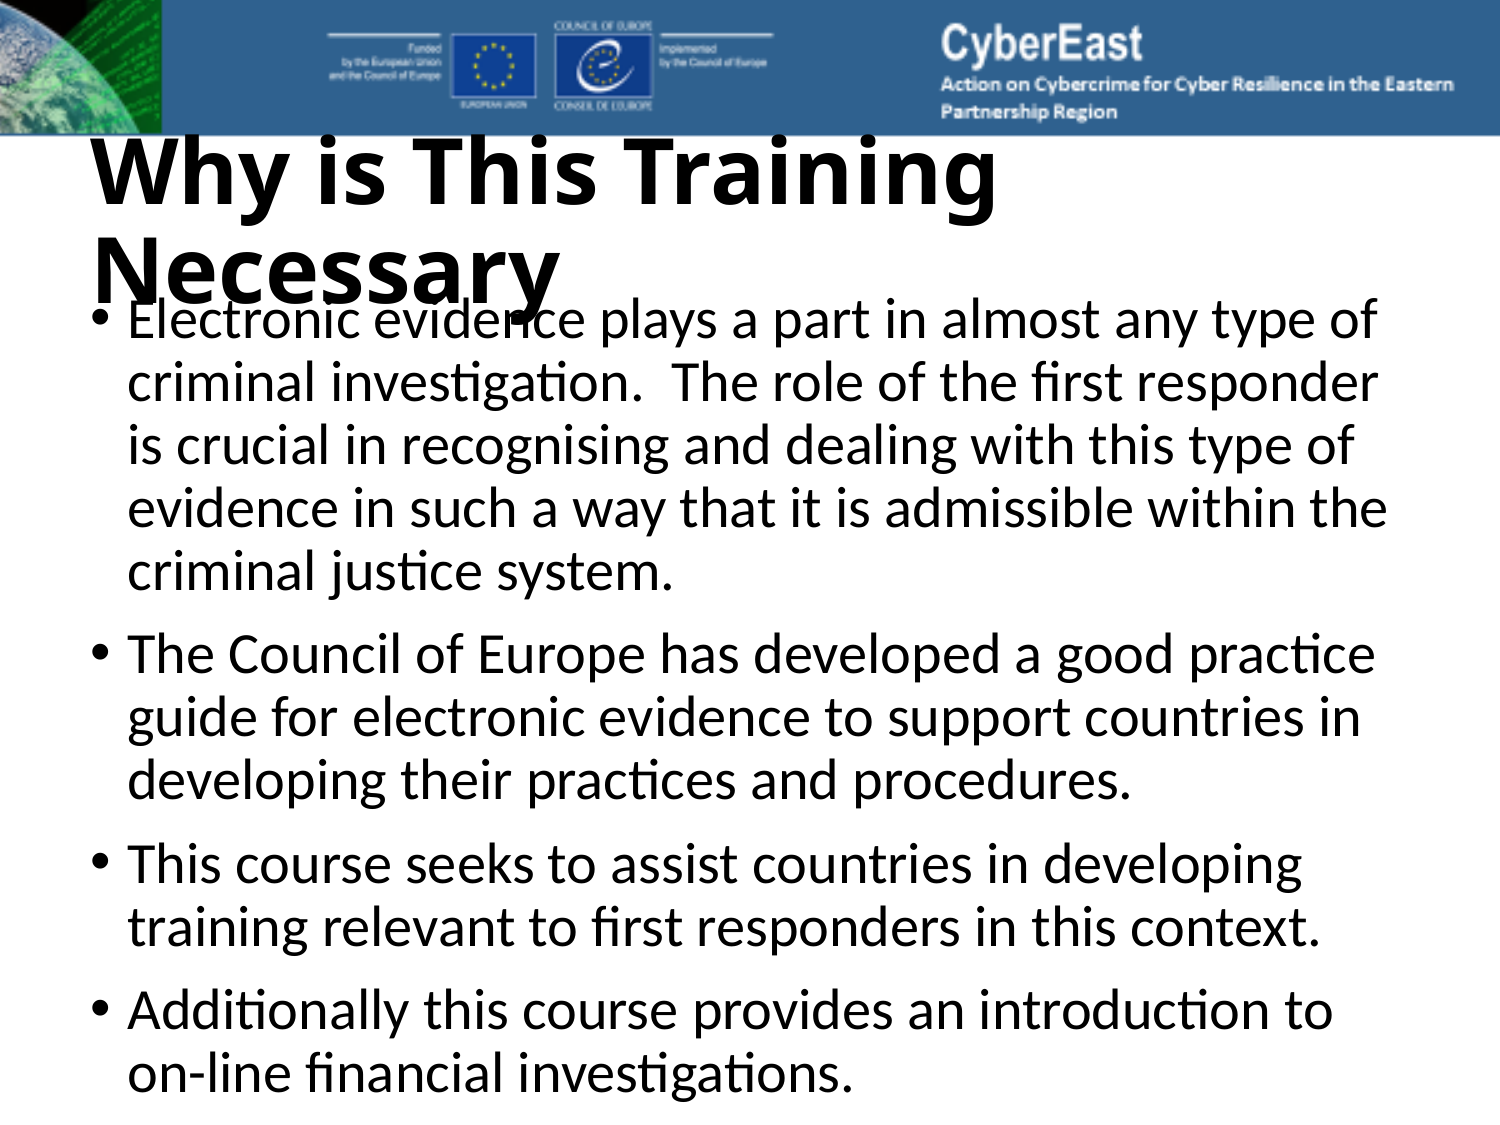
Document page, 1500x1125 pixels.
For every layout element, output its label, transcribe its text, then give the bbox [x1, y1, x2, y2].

picture [0, 0, 1500, 1125]
list Electronic evidence plays a part in almost any type of criminal investigation. The role of the first responder is crucial in recognising and dealing with this type of evidence in such a way that it is admissible within the criminal justice system. The Council of Europe has developed a good practice guide for electronic evidence to support countries in developing their practices and procedures. This course seeks to assist countries in developing training relevant to first responders in this context. Additionally this course provides an introduction to on-line financial investigations. [75, 280, 1425, 1125]
title Why is This Training Necessary [75, 151, 1425, 280]
